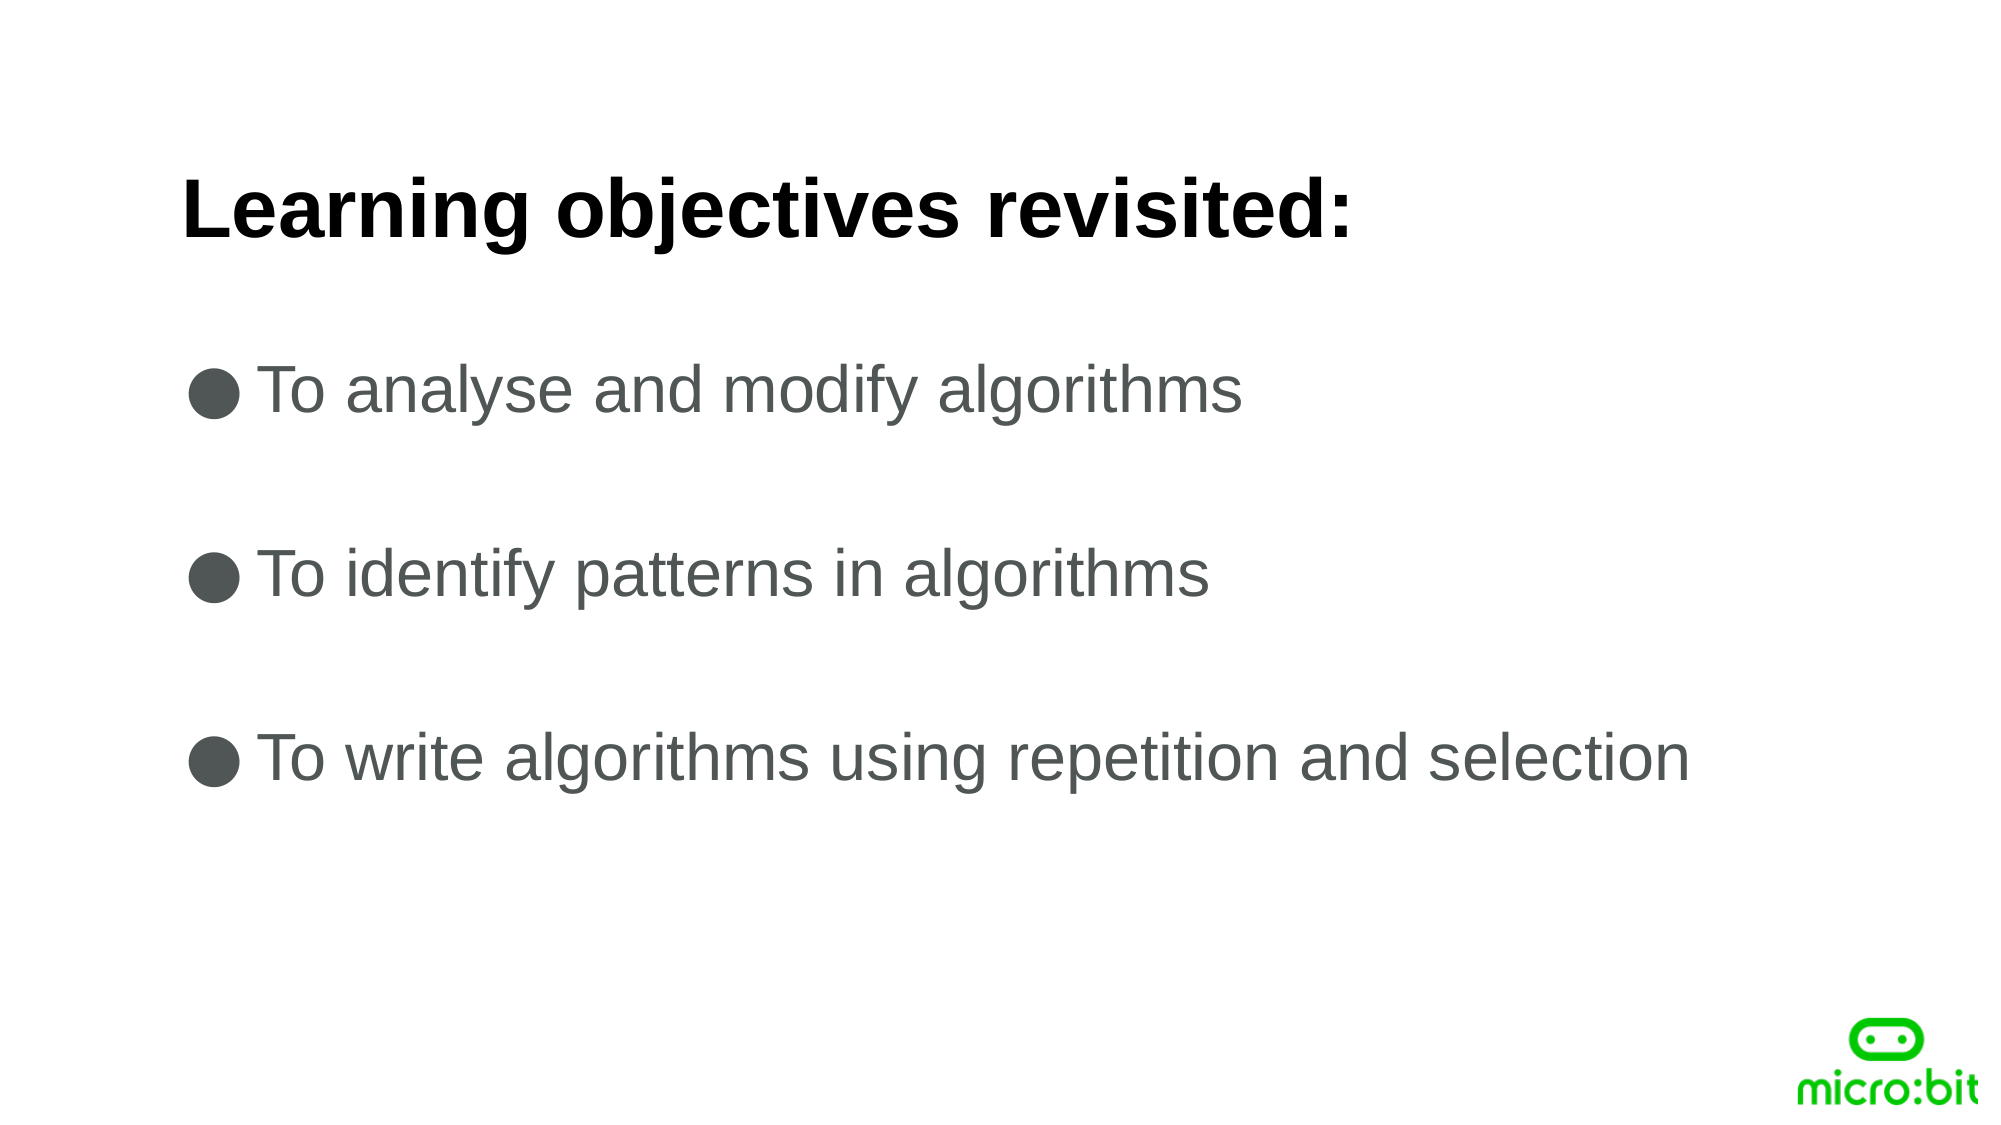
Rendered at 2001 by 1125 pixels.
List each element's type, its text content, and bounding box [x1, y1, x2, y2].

picture [1797, 1017, 1978, 1106]
text_box Learning objectives revisited: To analyse and modify algorithms To identify patterns in algorithms To write algorithms using repetition and selection [166, 60, 1918, 884]
